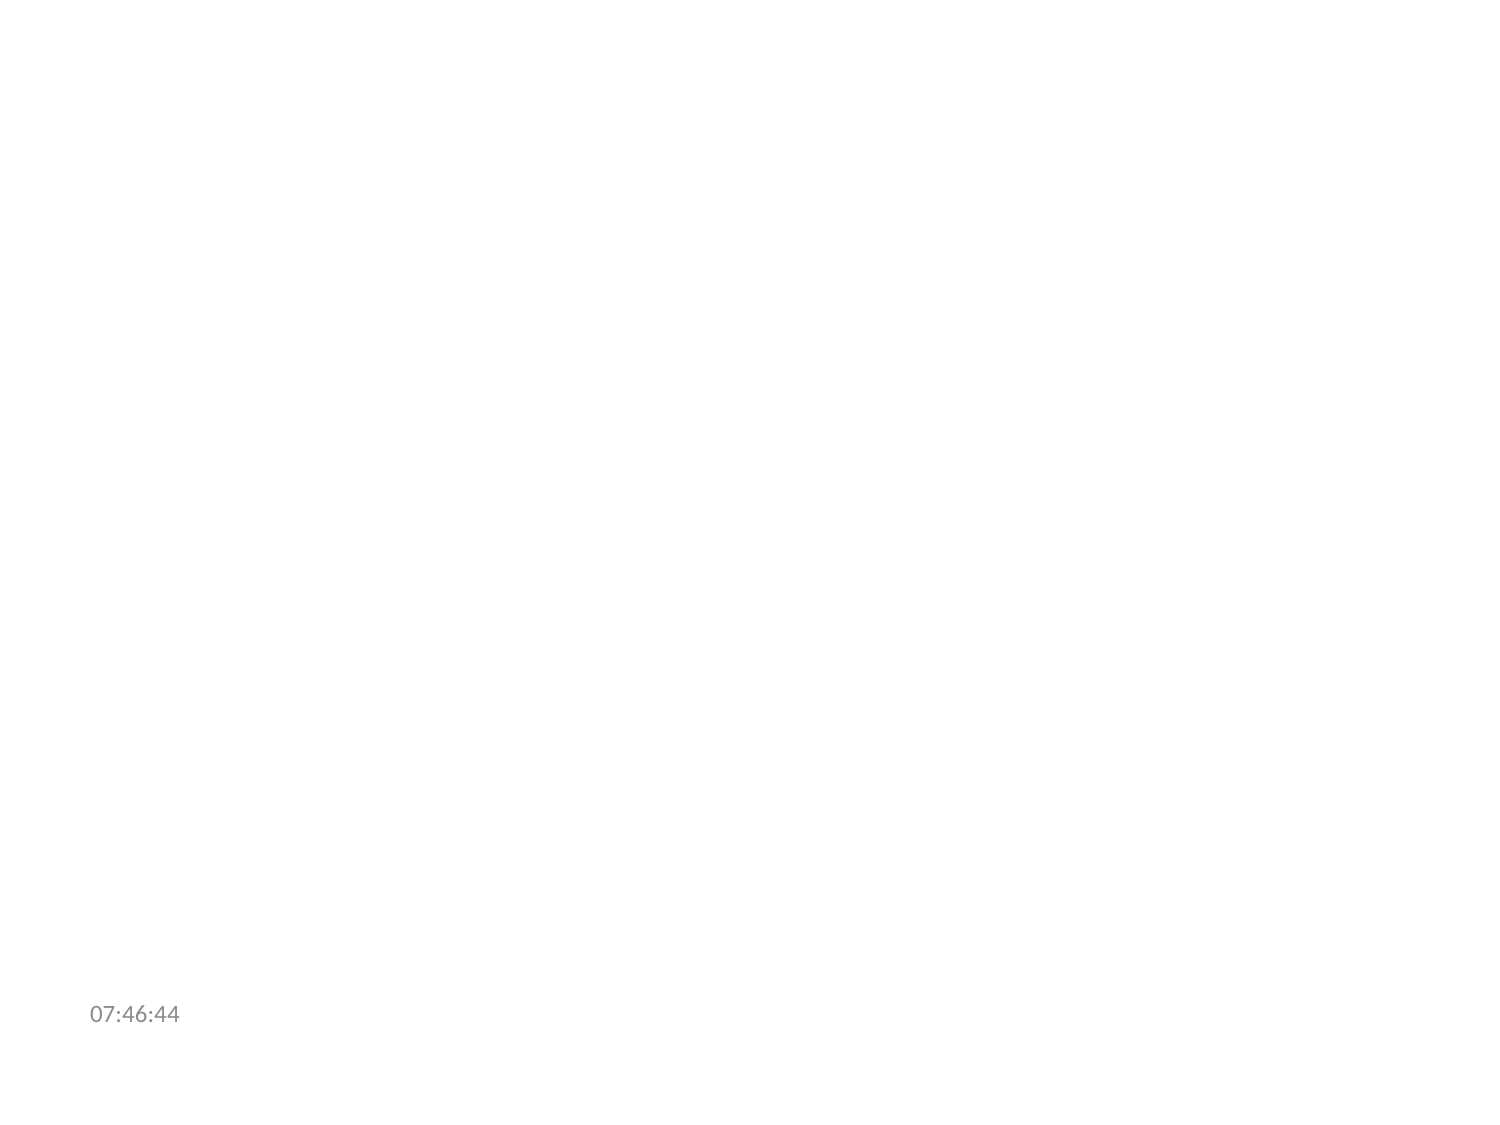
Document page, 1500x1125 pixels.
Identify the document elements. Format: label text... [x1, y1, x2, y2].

text_box 15:35:09 [75, 982, 425, 1043]
